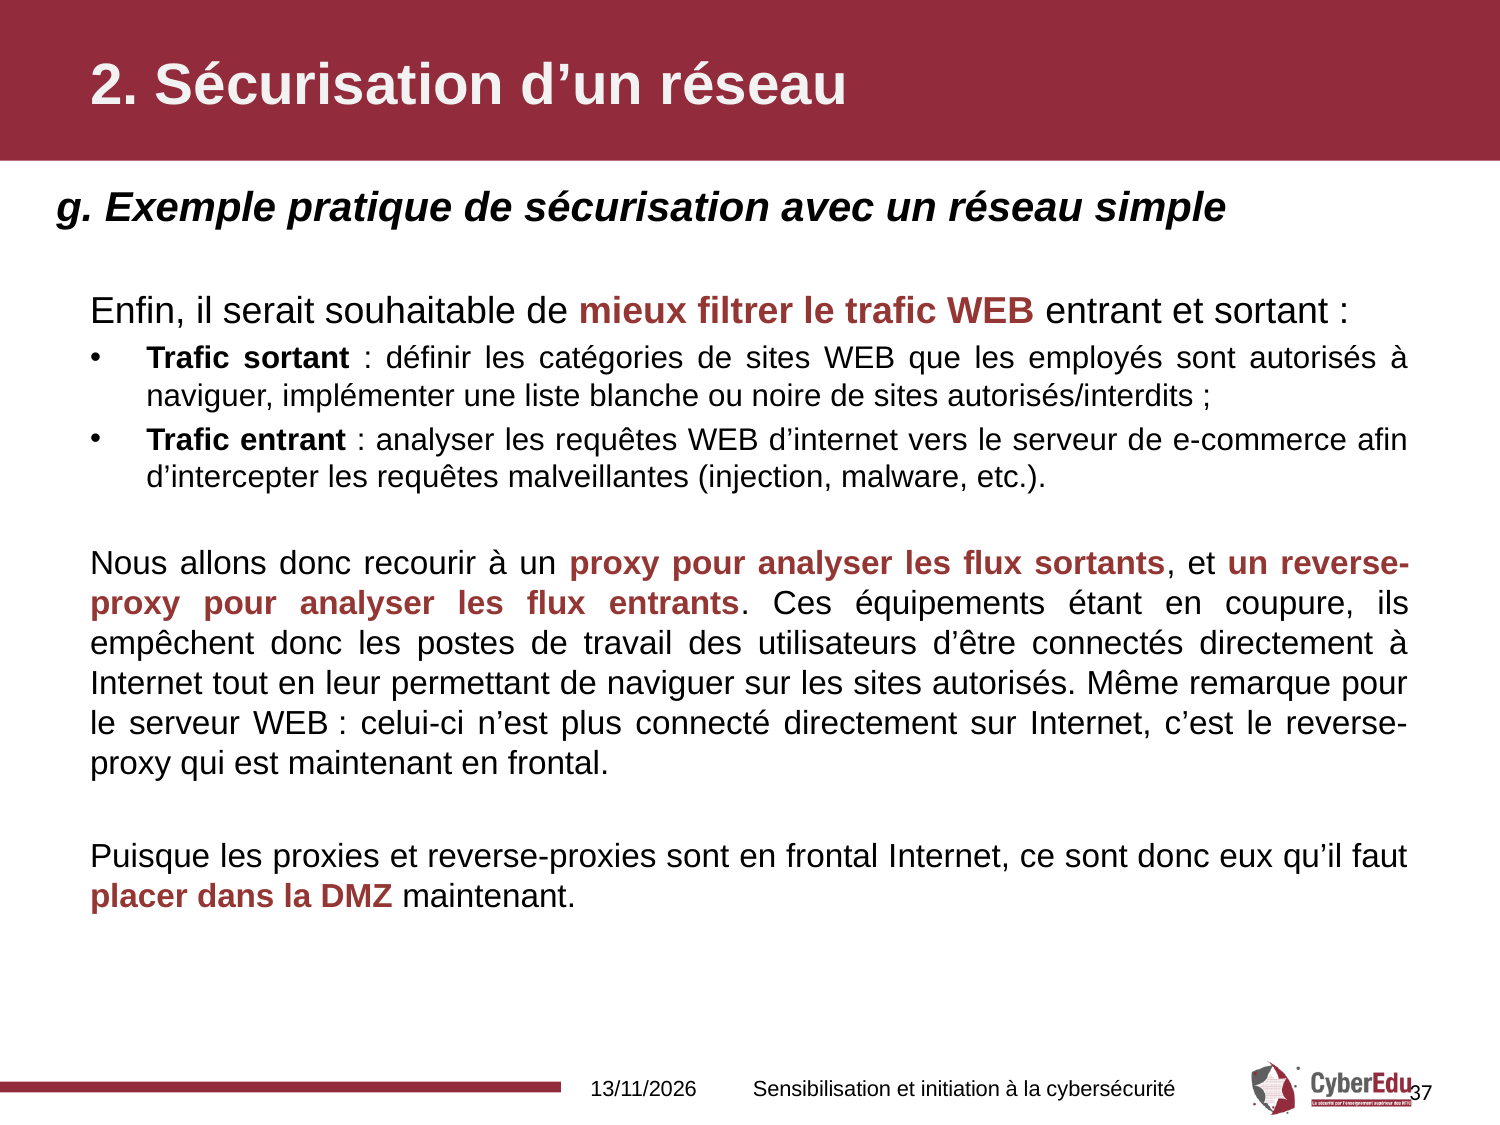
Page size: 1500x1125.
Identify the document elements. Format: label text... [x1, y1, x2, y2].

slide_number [561, 1057, 727, 1118]
title 2. Sécurisation d’un réseau [75, 1, 1425, 161]
picture [1246, 1060, 1412, 1115]
text_box g. Exemple pratique de sécurisation avec un réseau simple [41, 172, 1471, 268]
footer Sensibilisation et initiation à la cybersécurité [738, 1057, 1236, 1118]
list Enfin, il serait souhaitable de mieux filtrer le trafic WEB entrant et sortant : Trafic sortant : définir les catégories de sites WEB que les employés sont autorisés à naviguer, implémenter une liste blanche ou noire de sites autorisés/interdits ; Trafic entrant : analyser les requêtes WEB d’internet vers le serveur de e-commerce afin d’intercepter les requêtes malveillantes (injection, malware, etc.). Nous allons donc recourir à un proxy pour analyser les flux sortants, et un reverse-proxy pour analyser les flux entrants. Ces équipements étant en coupure, ils empêchent donc les postes de travail des utilisateurs d’être connectés directement à Internet tout en leur permettant de naviguer sur les sites autorisés. Même remarque pour le serveur WEB : celui-ci n’est plus connecté directement sur Internet, c’est le reverse-proxy qui est maintenant en frontal. Puisque les proxies et reverse-proxies sont en frontal Internet, ce sont donc eux qu’il faut placer dans la DMZ maintenant. [75, 278, 1425, 1035]
